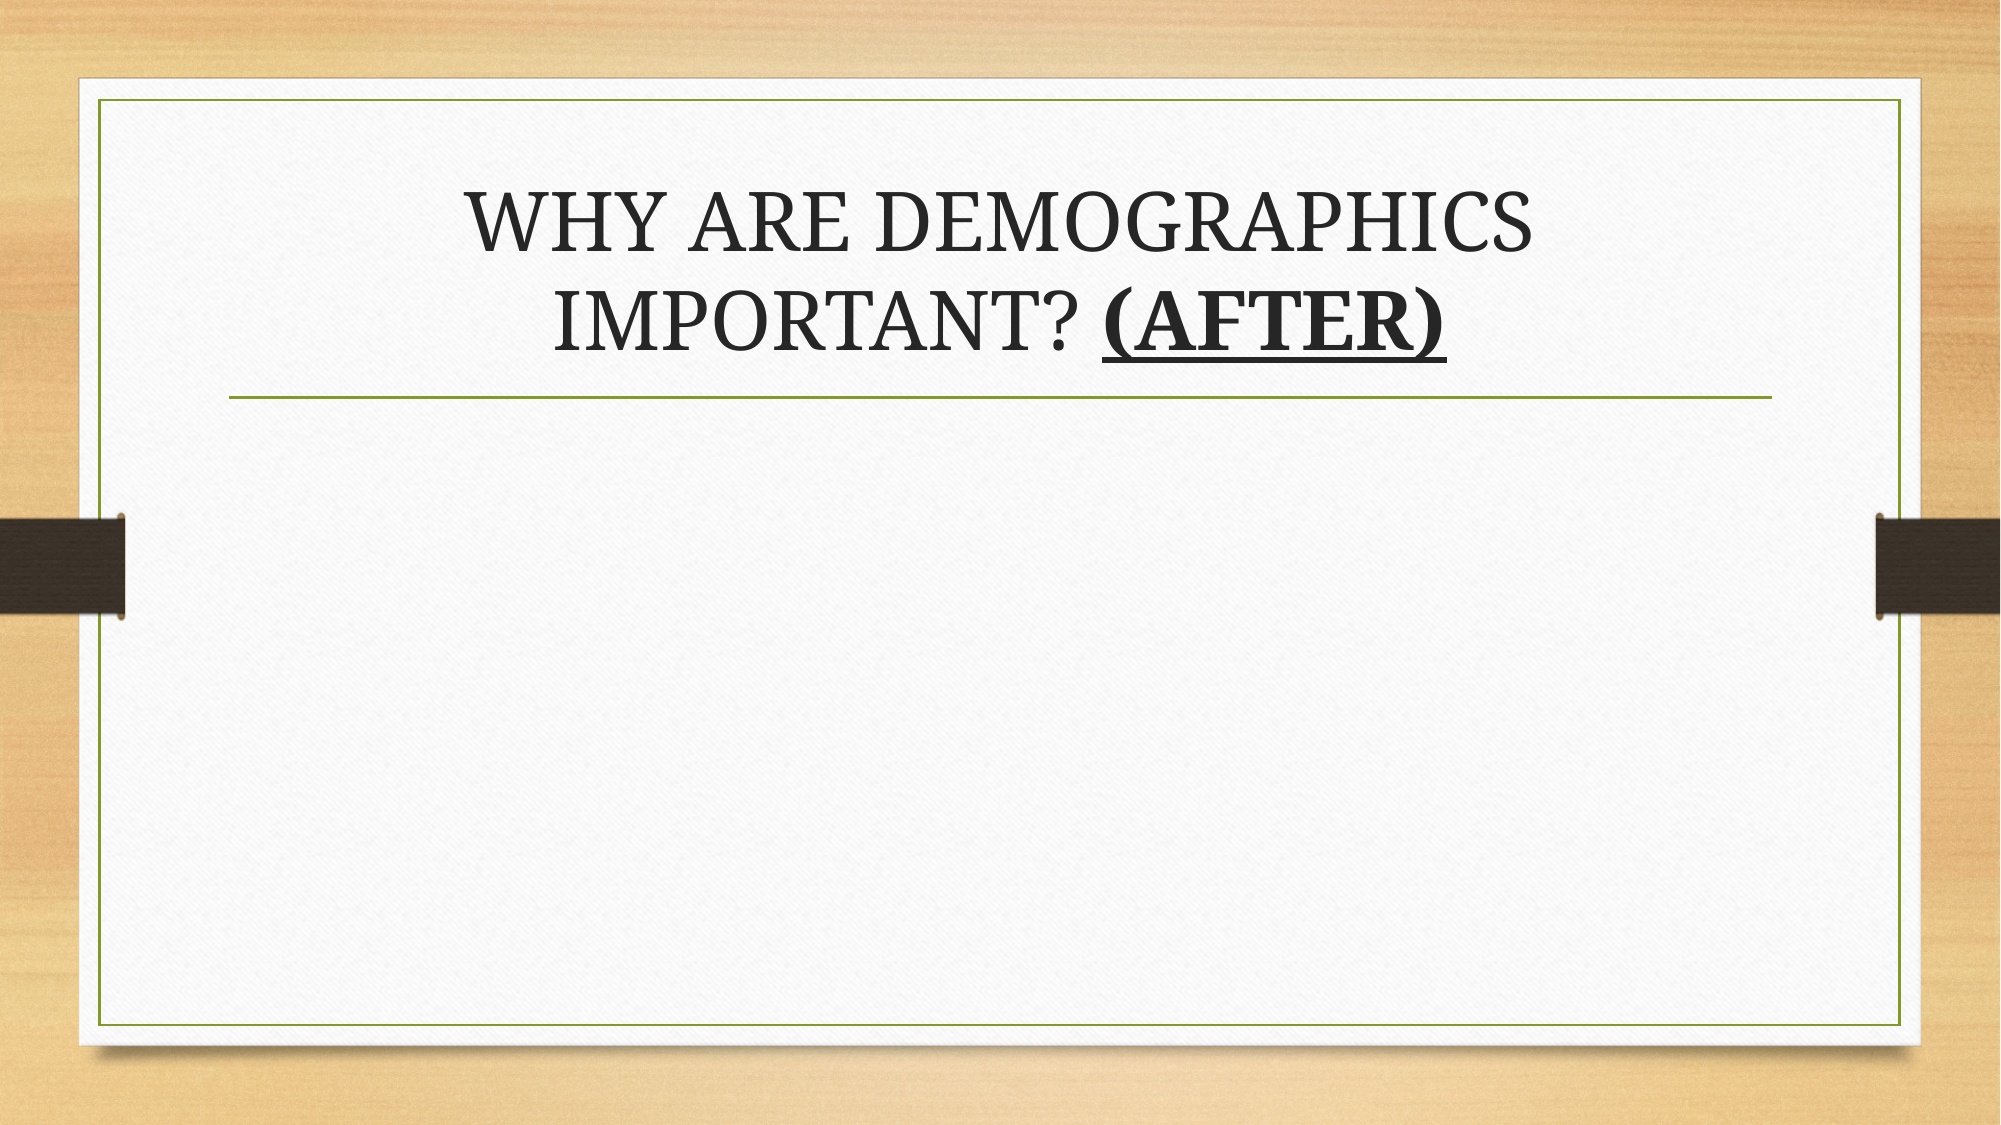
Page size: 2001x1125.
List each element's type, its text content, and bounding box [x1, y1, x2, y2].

title WHY ARE DEMOGRAPHICS IMPORTANT? (AFTER) [212, 161, 1788, 375]
picture [0, 0, 2001, 1125]
